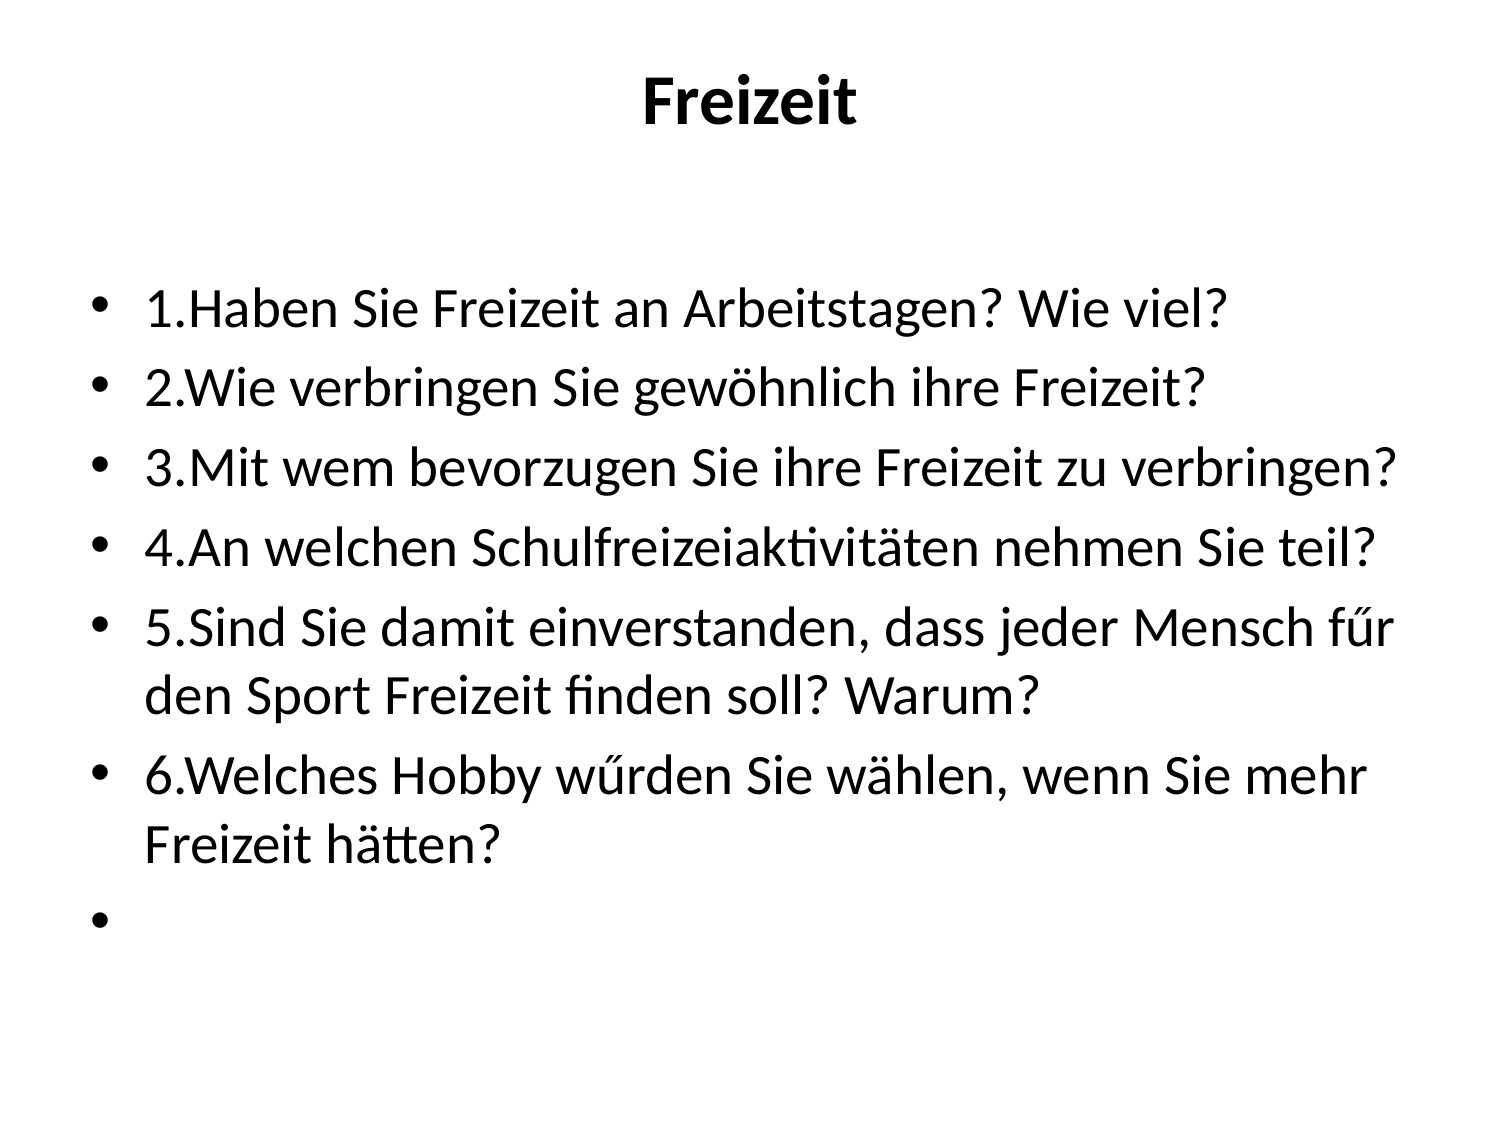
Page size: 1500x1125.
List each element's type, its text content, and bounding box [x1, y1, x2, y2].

list 1.Haben Sie Freizeit an Arbeitstagen? Wie viel? 2.Wie verbringen Sie gewöhnlich ihre Freizeit? 3.Mit wem bevorzugen Sie ihre Freizeit zu verbringen? 4.An welchen Schulfreizeiaktivitäten nehmen Sie teil? 5.Sind Sie damit einverstanden, dass jeder Mensch fűr den Sport Freizeit finden soll? Warum? 6.Welches Hobby wűrden Sie wählen, wenn Sie mehr Freizeit hätten? [75, 262, 1425, 1005]
title Freizeit [75, 45, 1425, 233]
